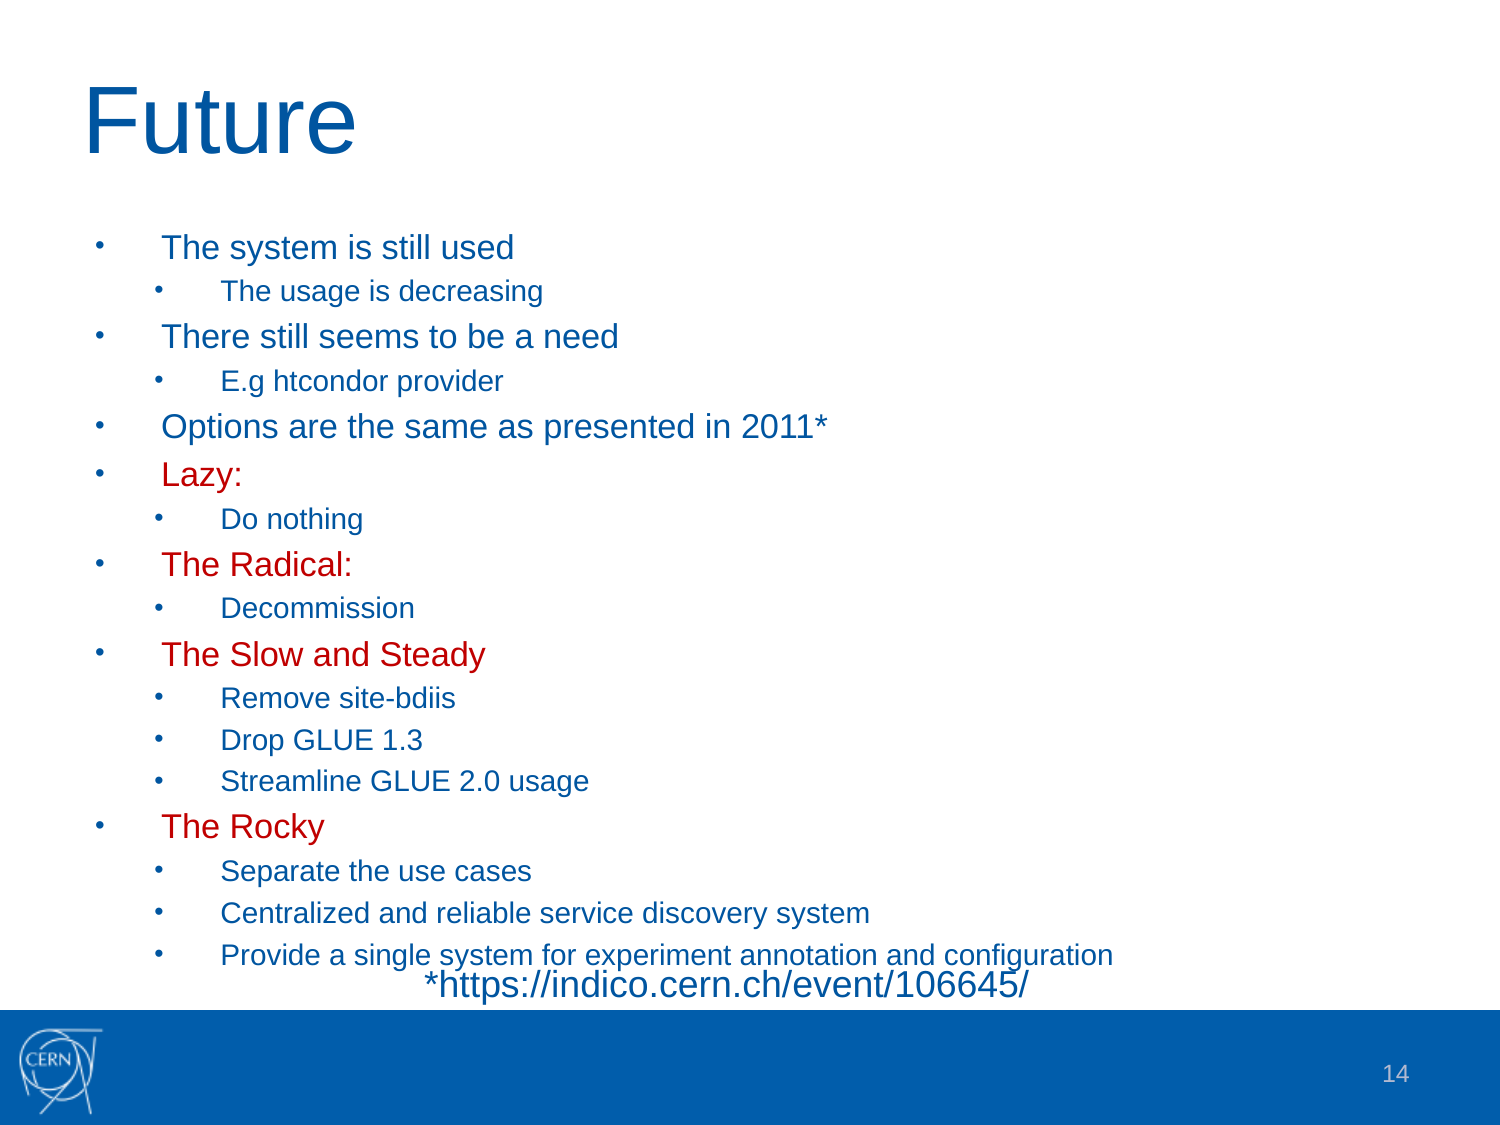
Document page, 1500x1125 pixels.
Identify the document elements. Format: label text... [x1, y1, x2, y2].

slide_number 14 [1342, 1042, 1425, 1103]
text_box *https://indico.cern.ch/event/106645/ [409, 952, 1045, 1013]
title Future [75, 38, 1425, 193]
list The system is still used The usage is decreasing There still seems to be a need E.g htcondor provider Options are the same as presented in 2011* Lazy: Do nothing The Radical: Decommission The Slow and Steady Remove site-bdiis Drop GLUE 1.3 Streamline GLUE 2.0 usage The Rocky Separate the use cases Centralized and reliable service discovery system Provide a single system for experiment annotation and configuration [75, 217, 1425, 984]
